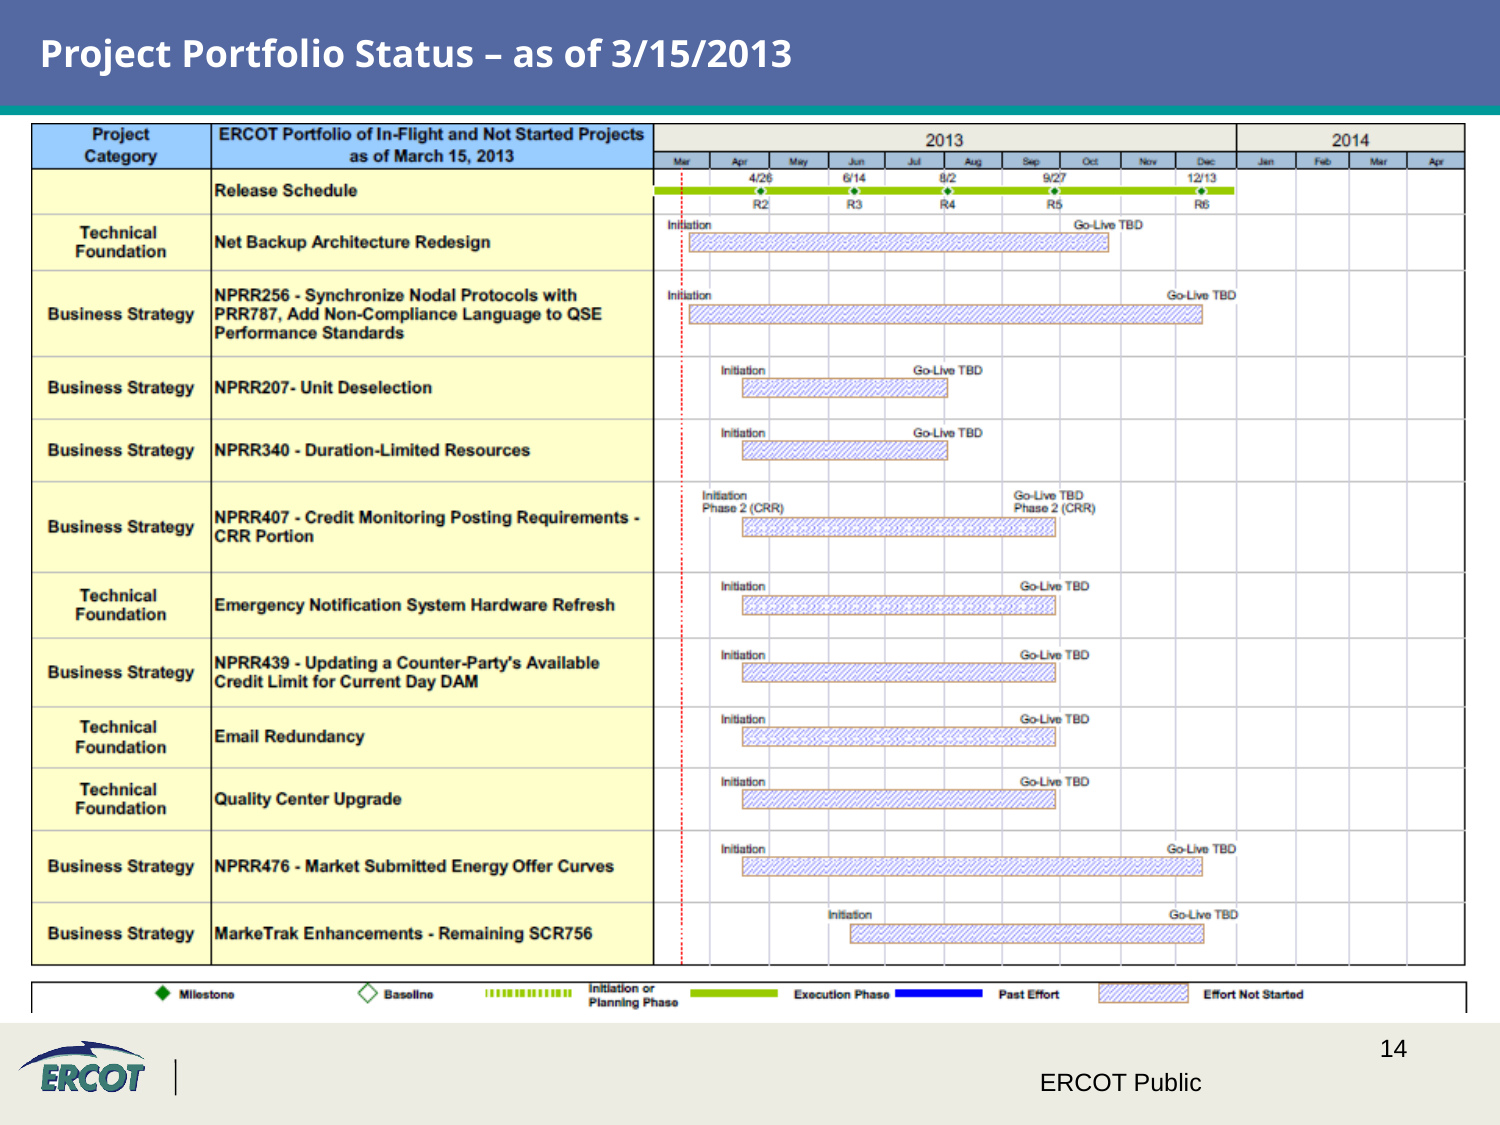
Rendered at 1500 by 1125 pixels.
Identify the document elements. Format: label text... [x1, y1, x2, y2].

footer ERCOT Public [1025, 1059, 1438, 1125]
picture [10, 1031, 151, 1111]
text_box [24, 22, 1450, 85]
text_box Project Portfolio Status – as of 3/15/2013 [24, 30, 1163, 106]
picture [30, 123, 1469, 1013]
